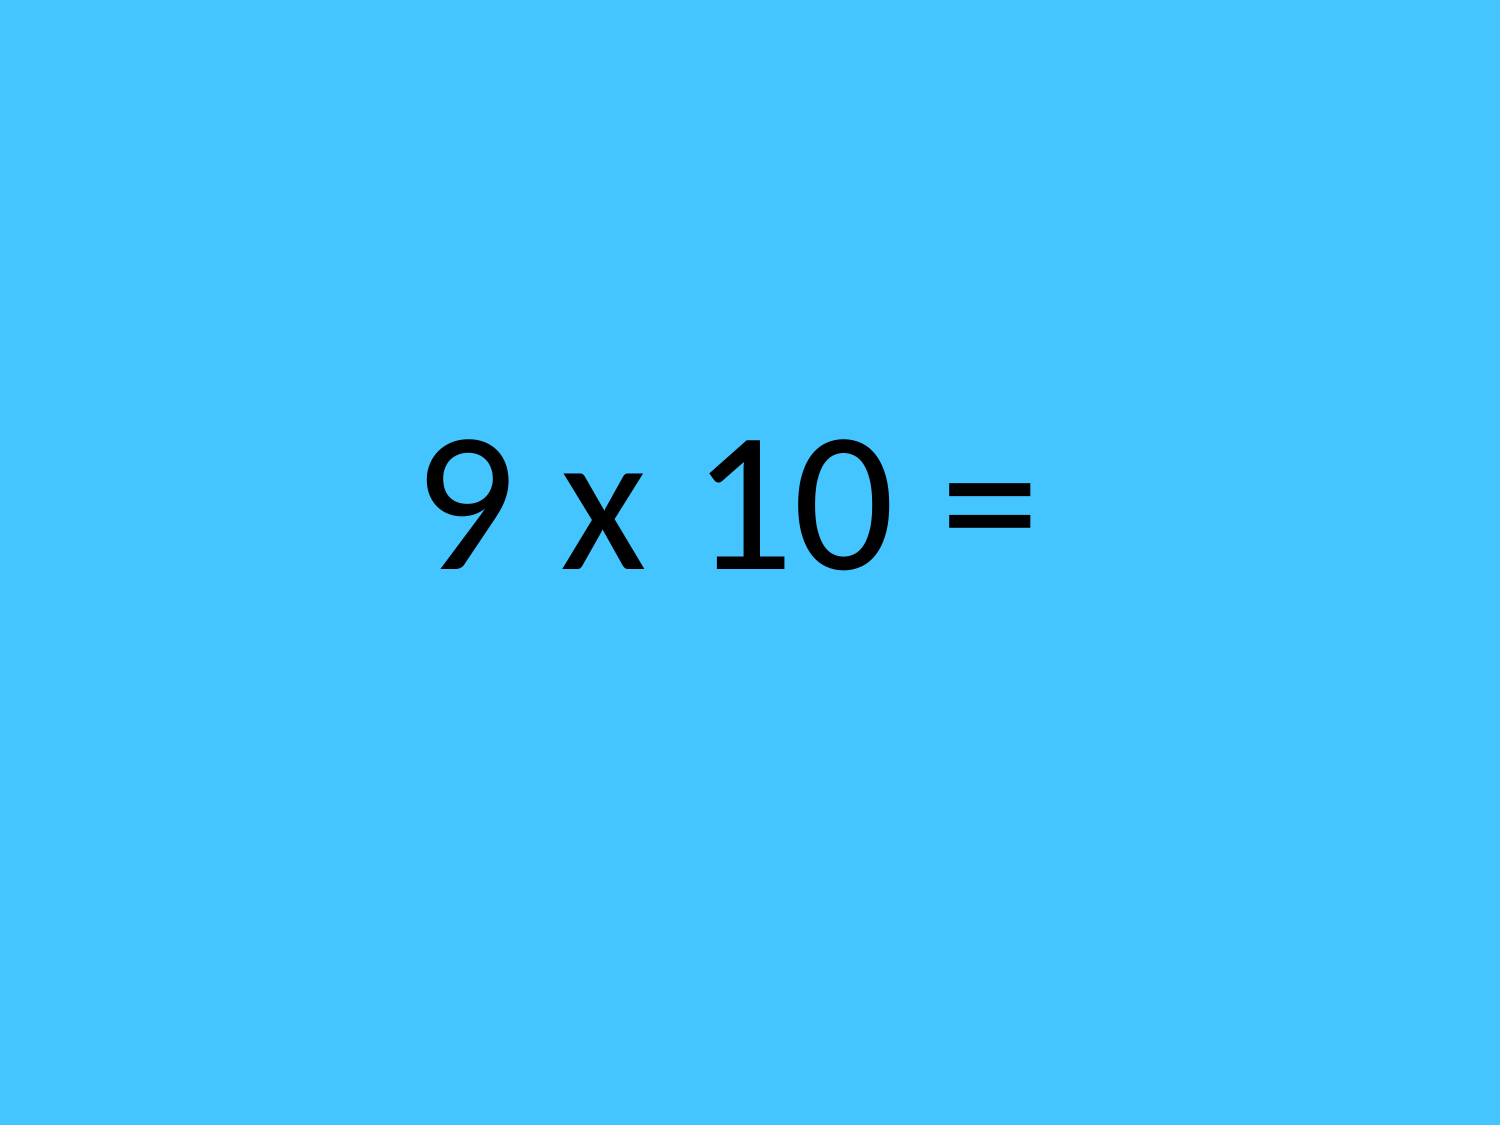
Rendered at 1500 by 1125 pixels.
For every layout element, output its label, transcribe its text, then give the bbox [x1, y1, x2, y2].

text_box 9 x 10 = [399, 362, 1063, 618]
